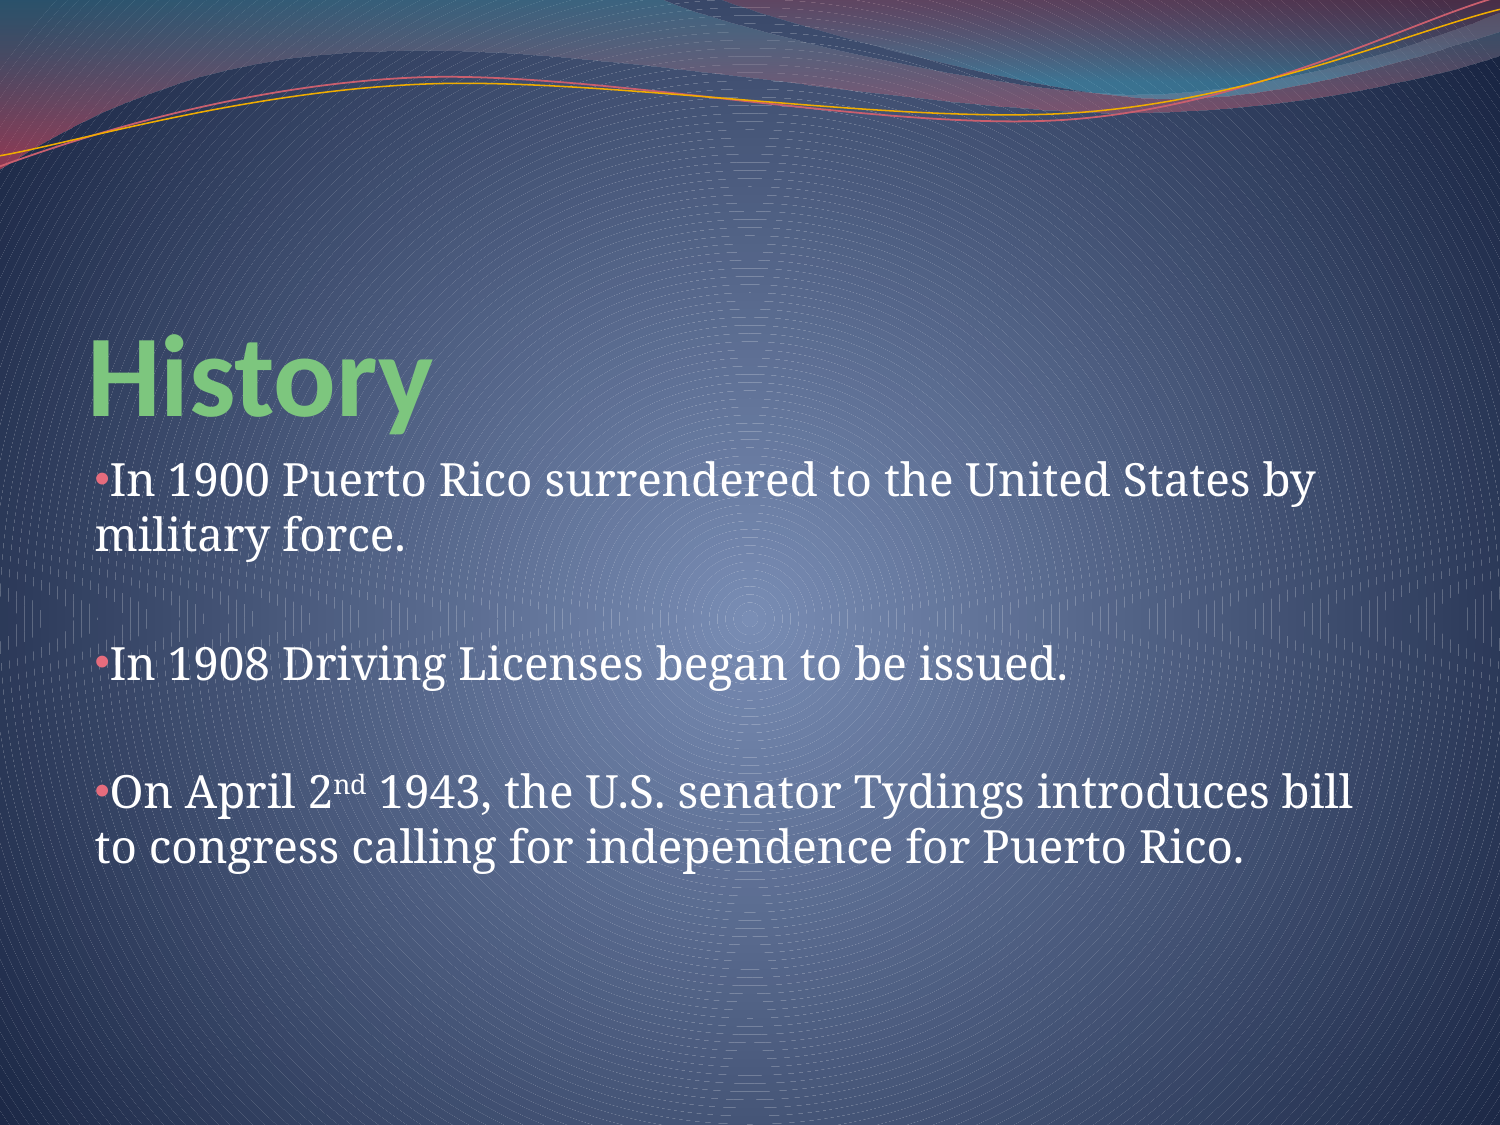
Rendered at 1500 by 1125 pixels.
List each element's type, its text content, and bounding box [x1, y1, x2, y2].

list In 1900 Puerto Rico surrendered to the United States by military force. In 1908 Driving Licenses began to be issued. On April 2nd 1943, the U.S. senator Tydings introduces bill to congress calling for independence for Puerto Rico. [86, 443, 1362, 1088]
title History [86, 216, 1362, 440]
